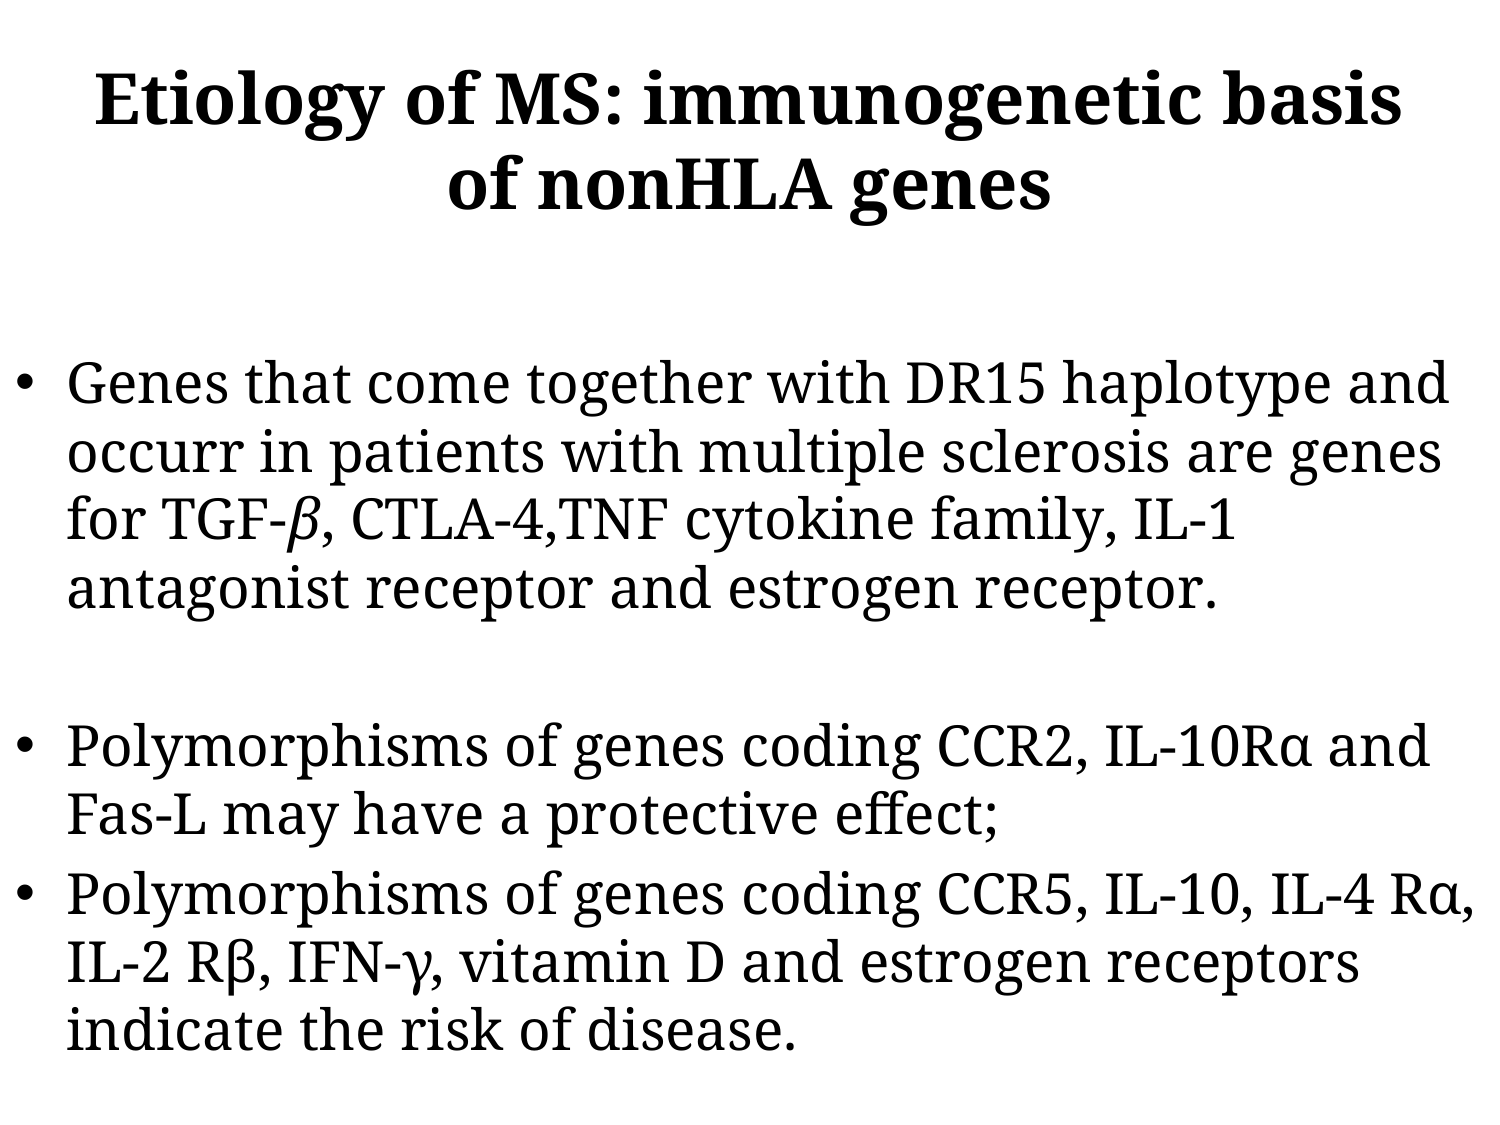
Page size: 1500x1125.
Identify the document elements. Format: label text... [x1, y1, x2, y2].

title Etiology of MS: immunogenetic basis of nonHLA genes [75, 45, 1425, 233]
list Genes that come together with DR15 haplotype and occurr in patients with multiple sclerosis are genes for TGF-β, CTLA-4,TNF cytokine family, IL-1 antagonist receptor and estrogen receptor. Polymorphisms of genes coding CCR2, IL-10Rα and Fas-L may have a protective effect; Polymorphisms of genes coding CCR5, IL-10, IL-4 Rα, IL-2 Rβ, IFN-γ, vitamin D and estrogen receptors indicate the risk of disease. [0, 339, 1500, 1083]
